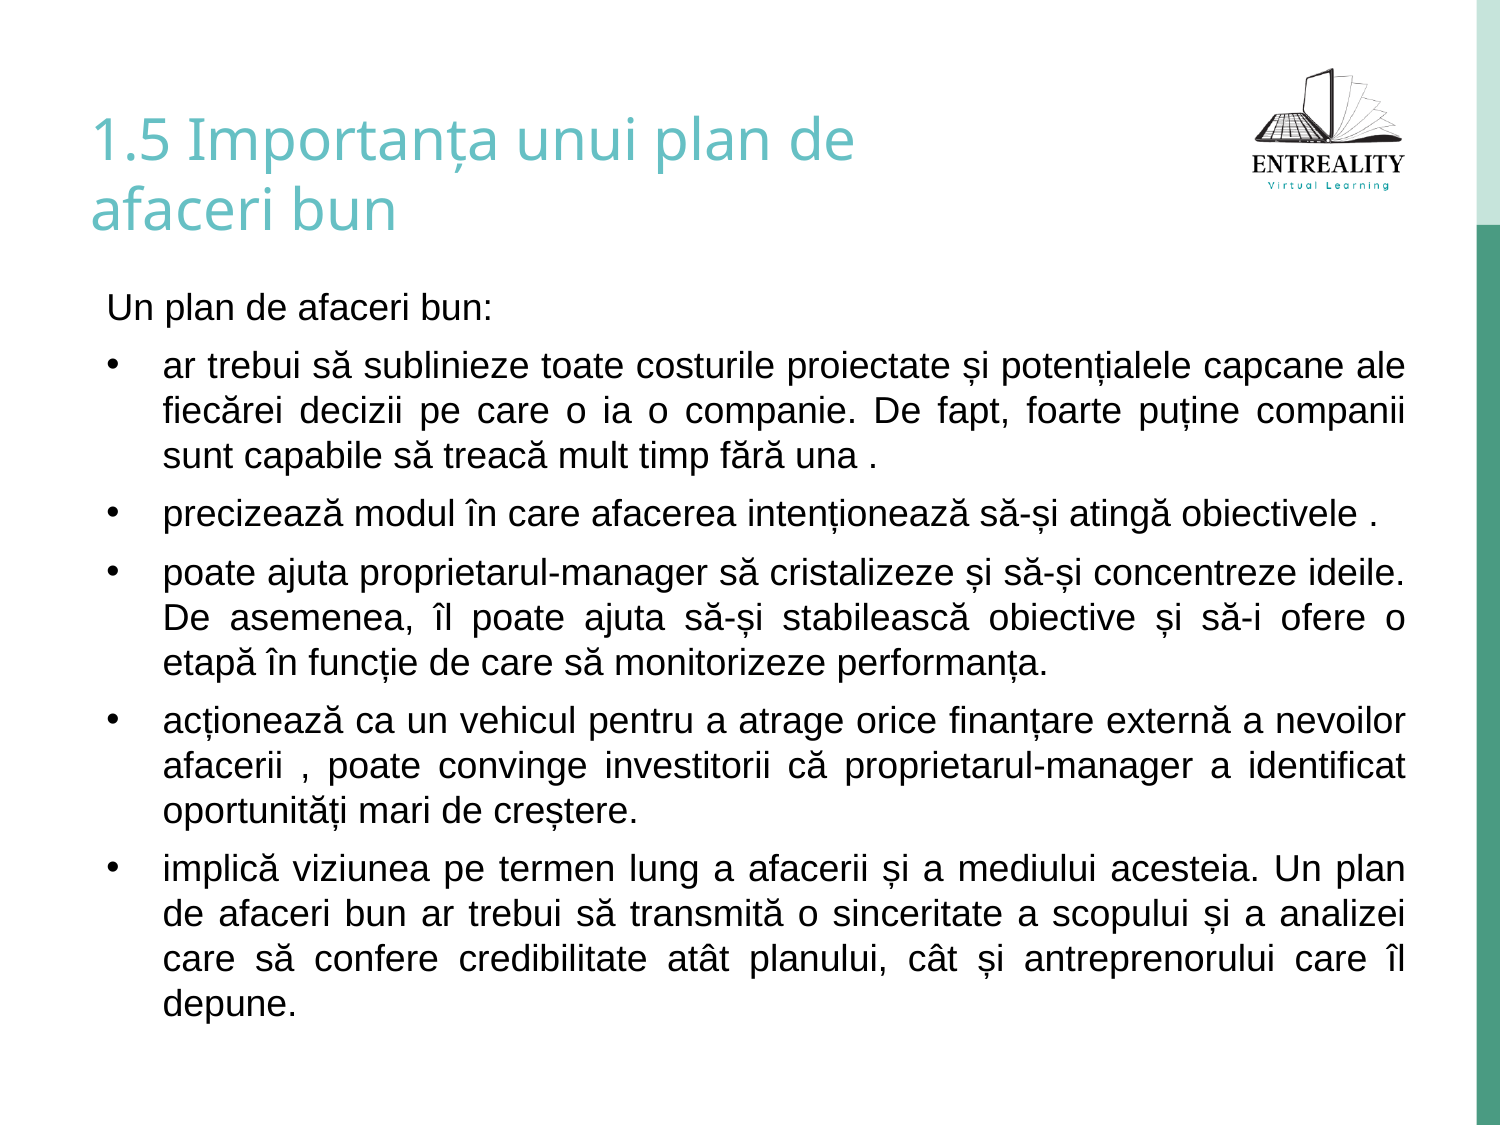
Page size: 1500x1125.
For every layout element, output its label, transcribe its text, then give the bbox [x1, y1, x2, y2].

title 1.5 Importanța unui plan de afaceri bun [75, 25, 1025, 250]
picture [1198, 0, 1458, 259]
list Un plan de afaceri bun: ar trebui să sublinieze toate costurile proiectate și potențialele capcane ale fiecărei decizii pe care o ia o companie. De fapt, foarte puține companii sunt capabile să treacă mult timp fără una . precizează modul în care afacerea intenționează să-și atingă obiectivele . poate ajuta proprietarul-manager să cristalizeze și să-și concentreze ideile. De asemenea, îl poate ajuta să-și stabilească obiective și să-i ofere o etapă în funcție de care să monitorizeze performanța. acționează ca un vehicul pentru a atrage orice finanțare externă a nevoilor afacerii , poate convinge investitorii că proprietarul-manager a identificat oportunități mari de creștere. implică viziunea pe termen lung a afacerii și a mediului acesteia. Un plan de afaceri bun ar trebui să transmită o sinceritate a scopului și a analizei care să confere credibilitate atât planului, cât și antreprenorului care îl depune. [53, 275, 1422, 1125]
